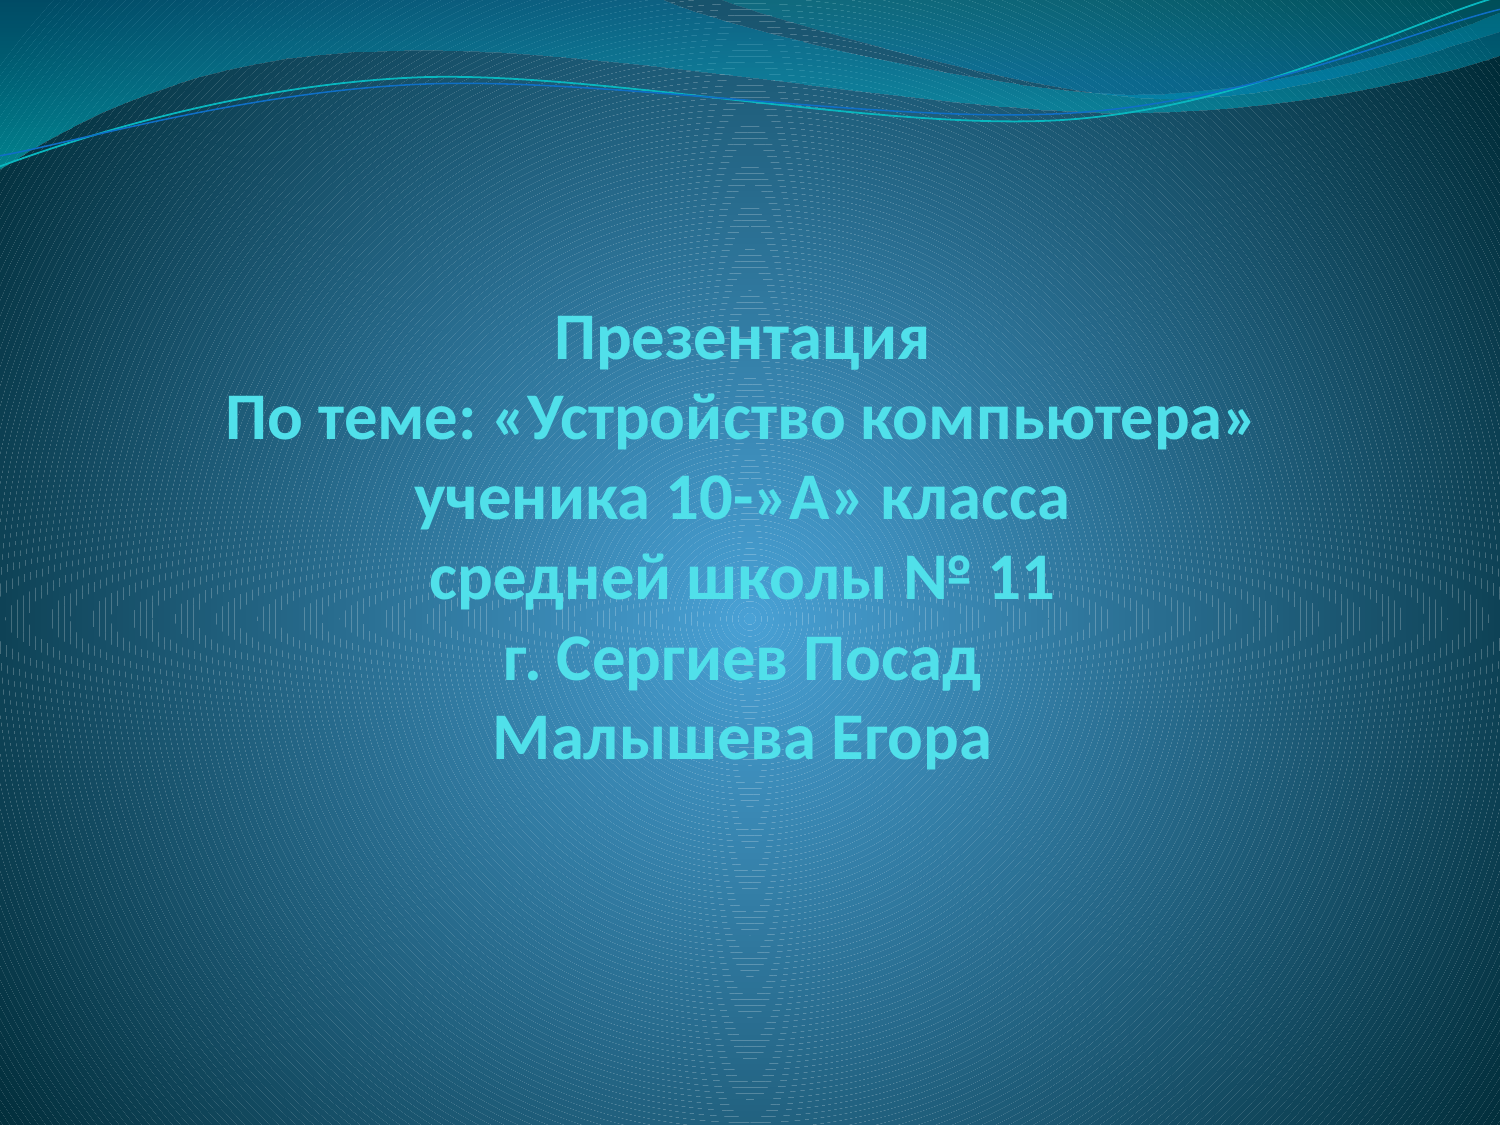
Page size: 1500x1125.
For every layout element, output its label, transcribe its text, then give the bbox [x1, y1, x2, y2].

title Презентация По теме: «Устройство компьютера» ученика 10-»А» класса средней школы № 11 г. Сергиев Посад Малышева Егора [105, 164, 1383, 774]
